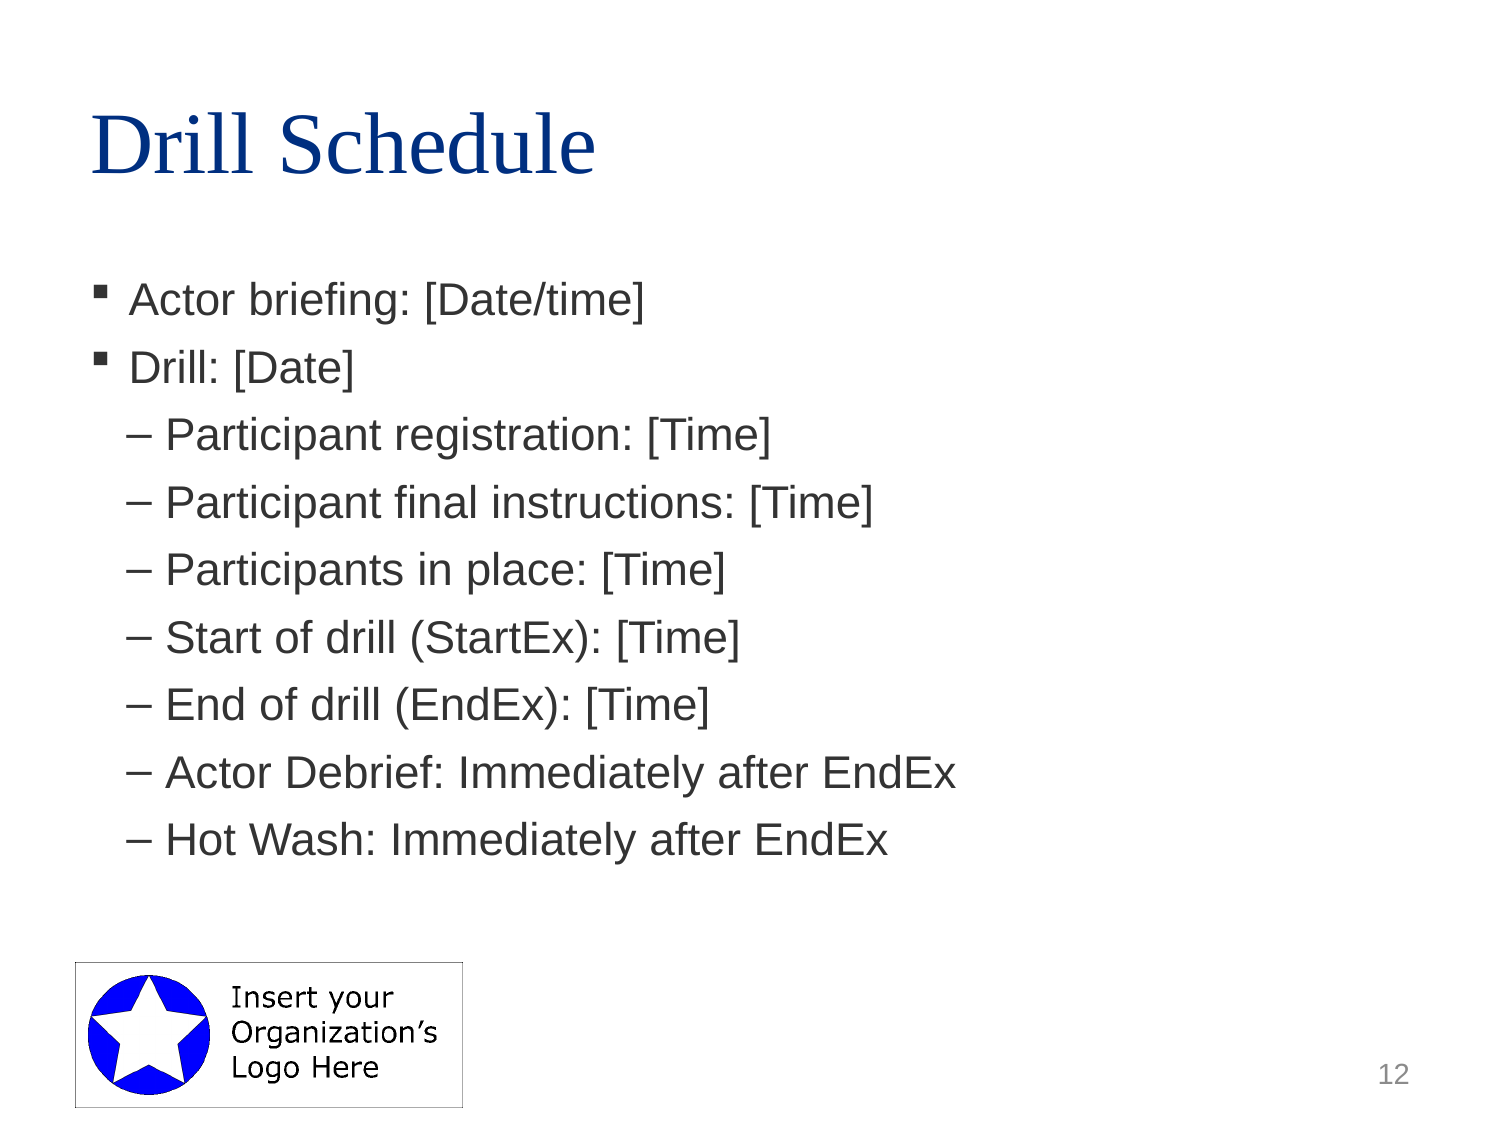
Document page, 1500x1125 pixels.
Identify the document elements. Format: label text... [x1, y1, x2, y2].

list Actor briefing: [Date/time] Drill: [Date] Participant registration: [Time] Participant final instructions: [Time] Participants in place: [Time] Start of drill (StartEx): [Time] End of drill (EndEx): [Time] Actor Debrief: Immediately after EndEx Hot Wash: Immediately after EndEx [75, 262, 1425, 913]
title Drill Schedule [75, 45, 1425, 233]
slide_number 12 [1074, 1042, 1425, 1103]
picture [75, 962, 463, 1108]
